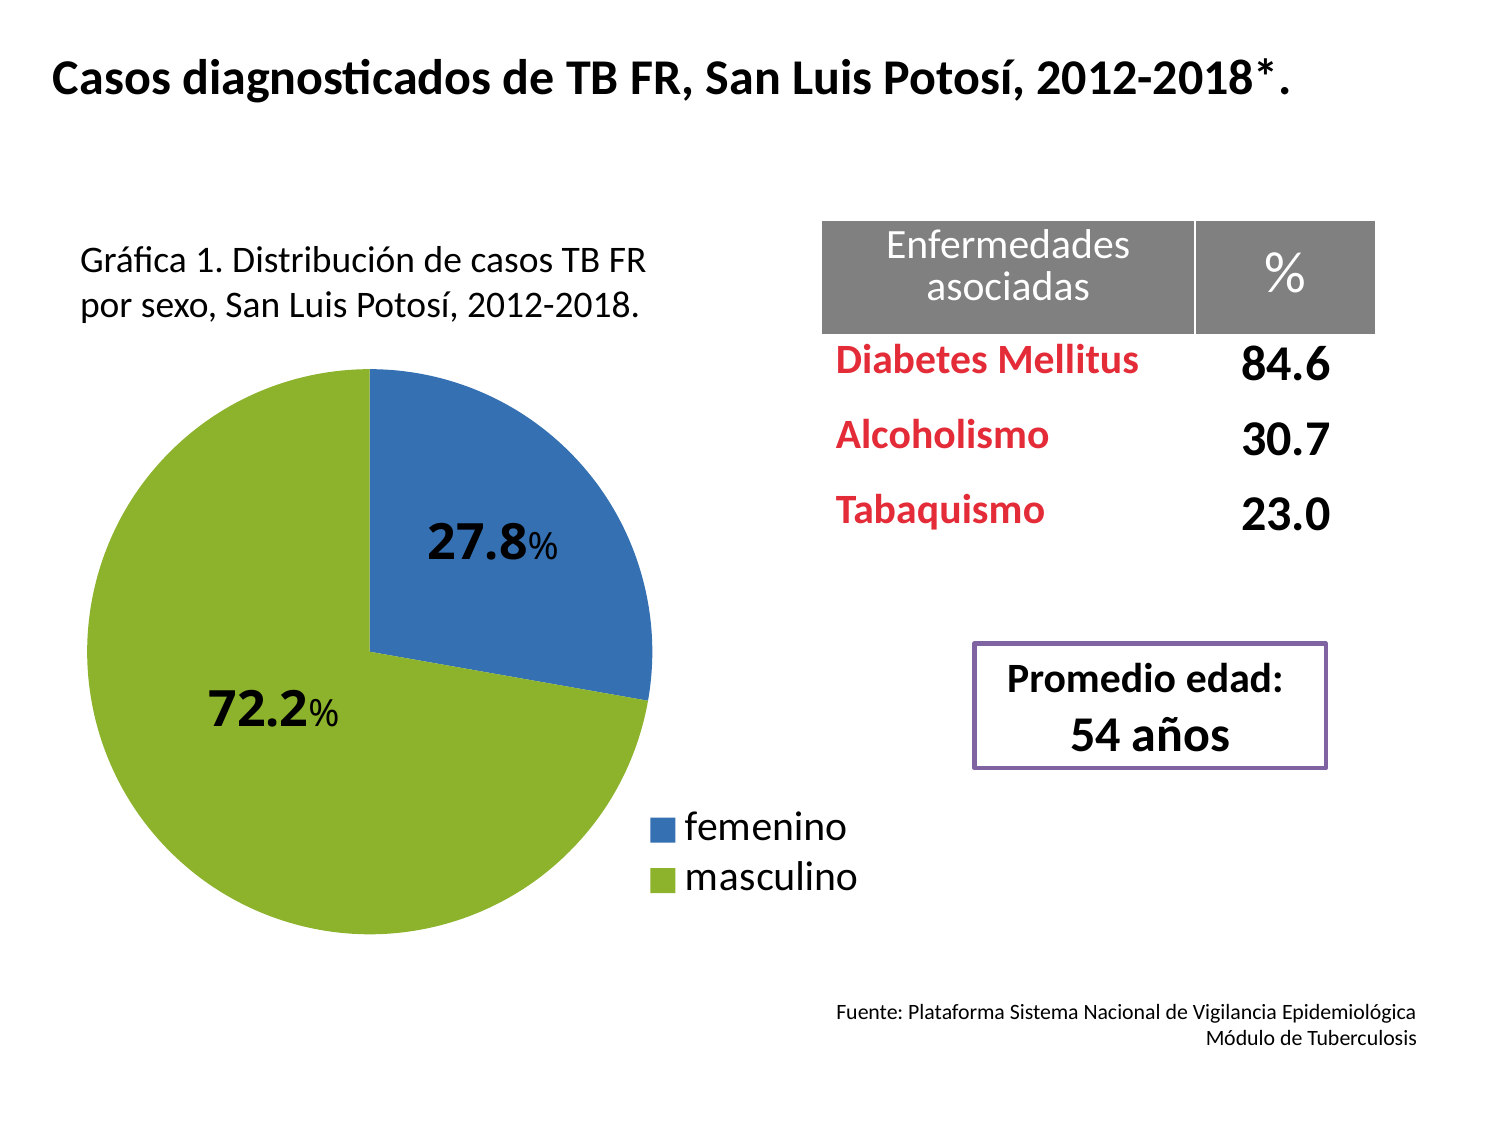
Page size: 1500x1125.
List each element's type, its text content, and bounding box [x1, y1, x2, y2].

text_box Gráfica 1. Distribución de casos TB FR por sexo, San Luis Potosí, 2012-2018. [65, 228, 668, 333]
table_cell Diabetes Mellitus [822, 336, 1194, 409]
table_cell 84.6 [1196, 336, 1375, 409]
table_header Enfermedades asociadas [822, 221, 1194, 334]
table_cell 30.7 [1196, 411, 1375, 484]
text_box Promedio edad: 54 años [972, 641, 1328, 770]
table_cell Alcoholismo [939, 411, 1194, 484]
table_cell Tabaquismo [939, 486, 1194, 559]
text_box Fuente: Plataforma Sistema Nacional de Vigilancia Epidemiológica Módulo de Tuberculosis [274, 990, 1432, 1058]
table_header % [1196, 221, 1375, 334]
table_cell 23.0 [1196, 486, 1375, 559]
title Casos diagnosticados de TB FR, San Luis Potosí, 2012-2018*. [37, 0, 1388, 149]
chart [53, 357, 934, 947]
